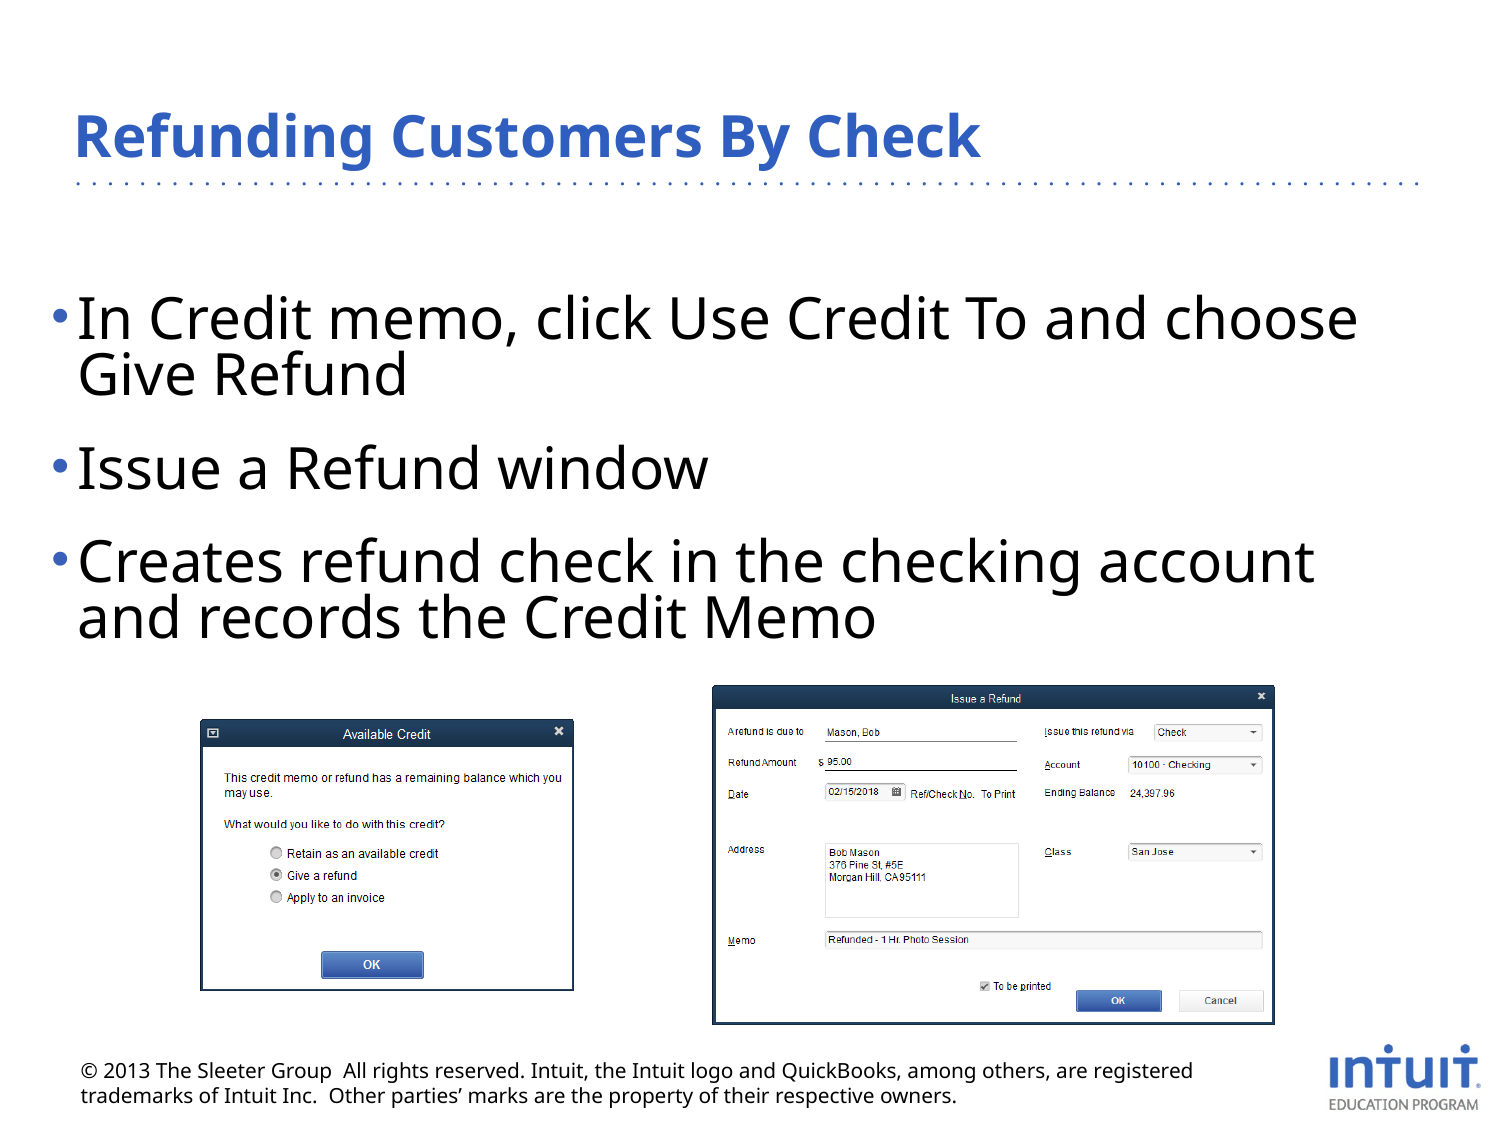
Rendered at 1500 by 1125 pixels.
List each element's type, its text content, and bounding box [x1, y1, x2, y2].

picture [1325, 1039, 1485, 1116]
title Refunding Customers By Check [73, 62, 1424, 169]
picture [199, 719, 574, 991]
list In Credit memo, click Use Credit To and choose Give Refund Issue a Refund window Creates refund check in the checking account and records the Credit Memo [50, 287, 1425, 1038]
picture [712, 684, 1276, 1026]
